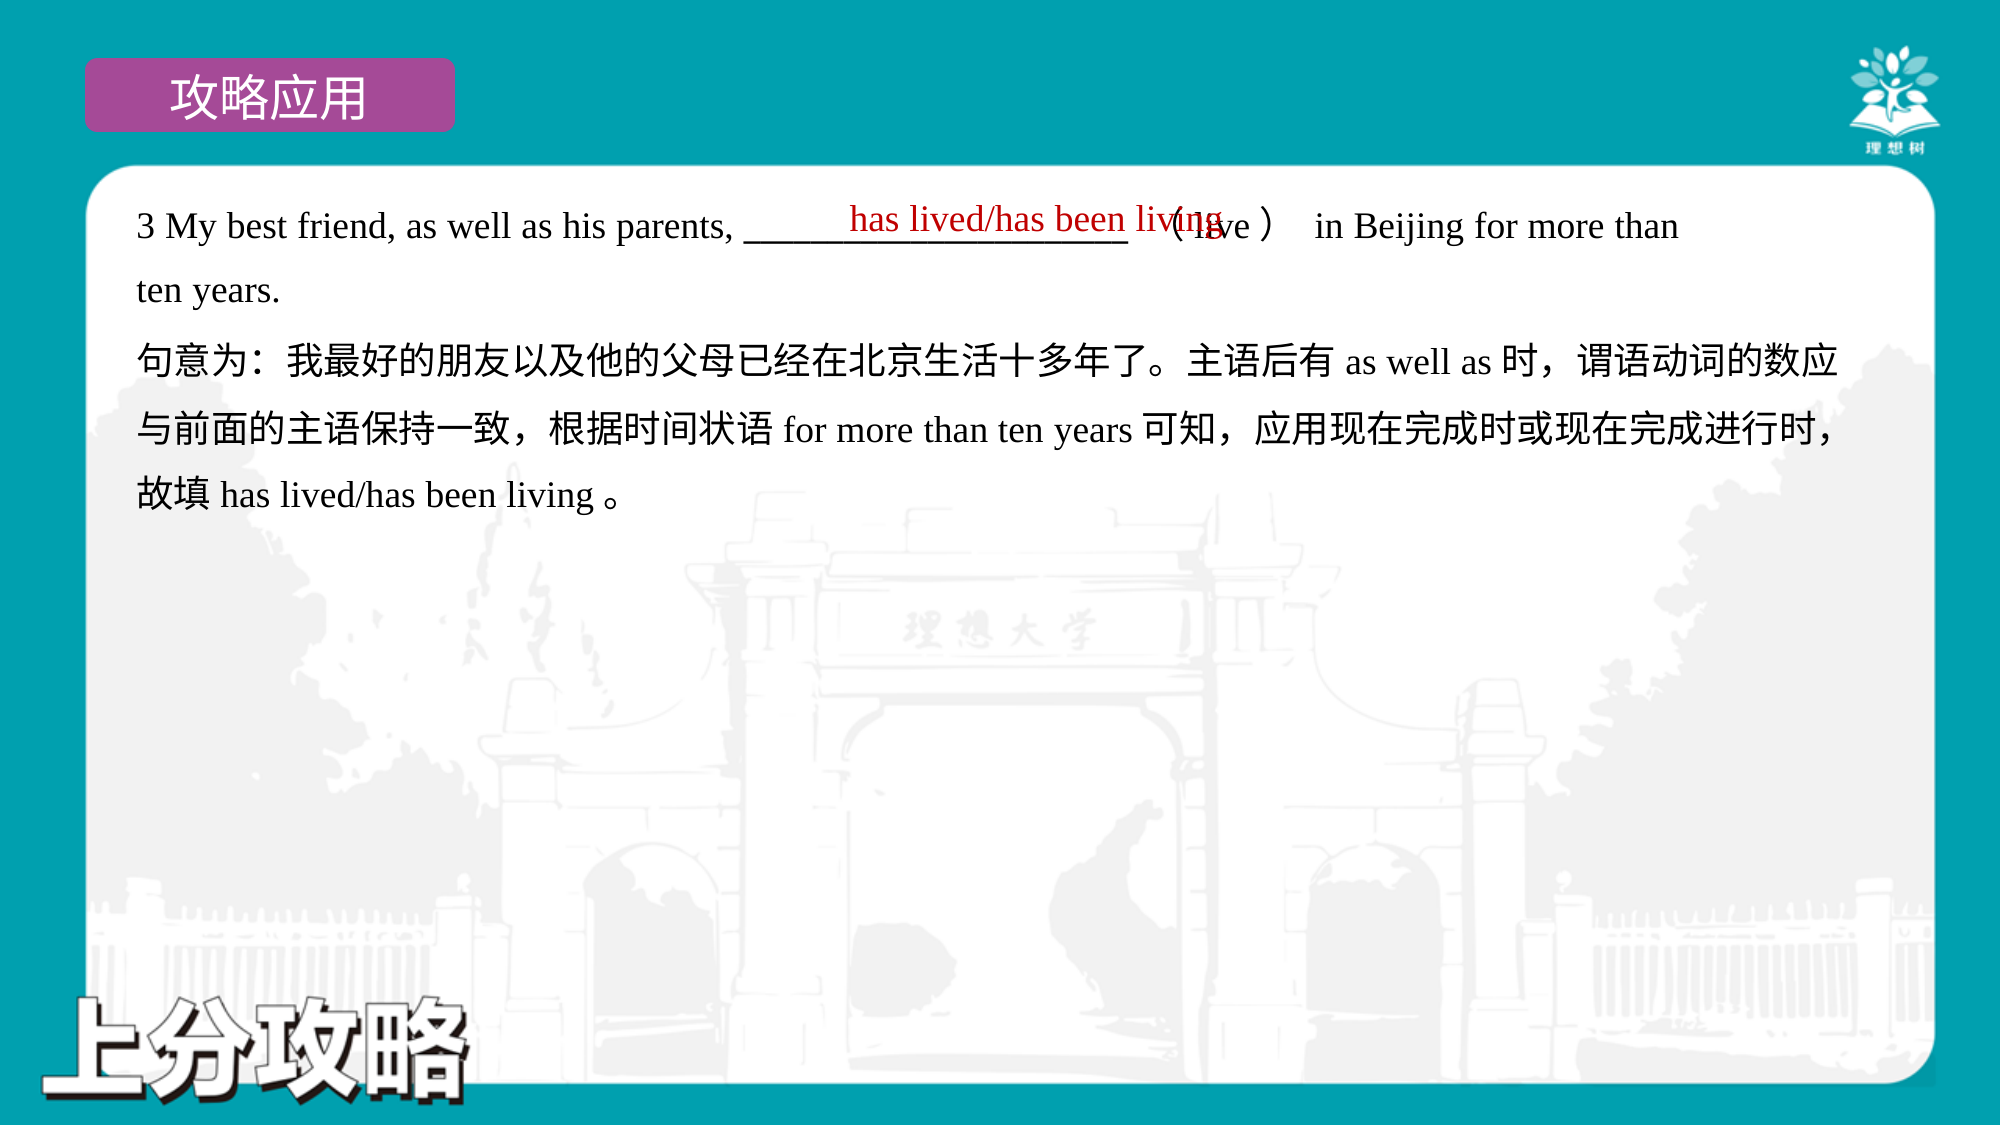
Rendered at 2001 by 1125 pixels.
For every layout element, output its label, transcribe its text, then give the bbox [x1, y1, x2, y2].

text_box 3 My best friend, as well as his parents, _______________________ （live） in Beijing for more than ten years. [136, 176, 1865, 304]
text_box has lived/has been living [822, 169, 1251, 231]
picture [0, 0, 2000, 1125]
text_box 句意为：我最好的朋友以及他的父母已经在北京生活十多年了。主语后有as well as时，谓语动词的数应 与前面的主语保持一致，根据时间状语for more than ten years可知，应用现在完成时或现在完成进行时， 故填has lived/has been living。 [136, 312, 1865, 508]
